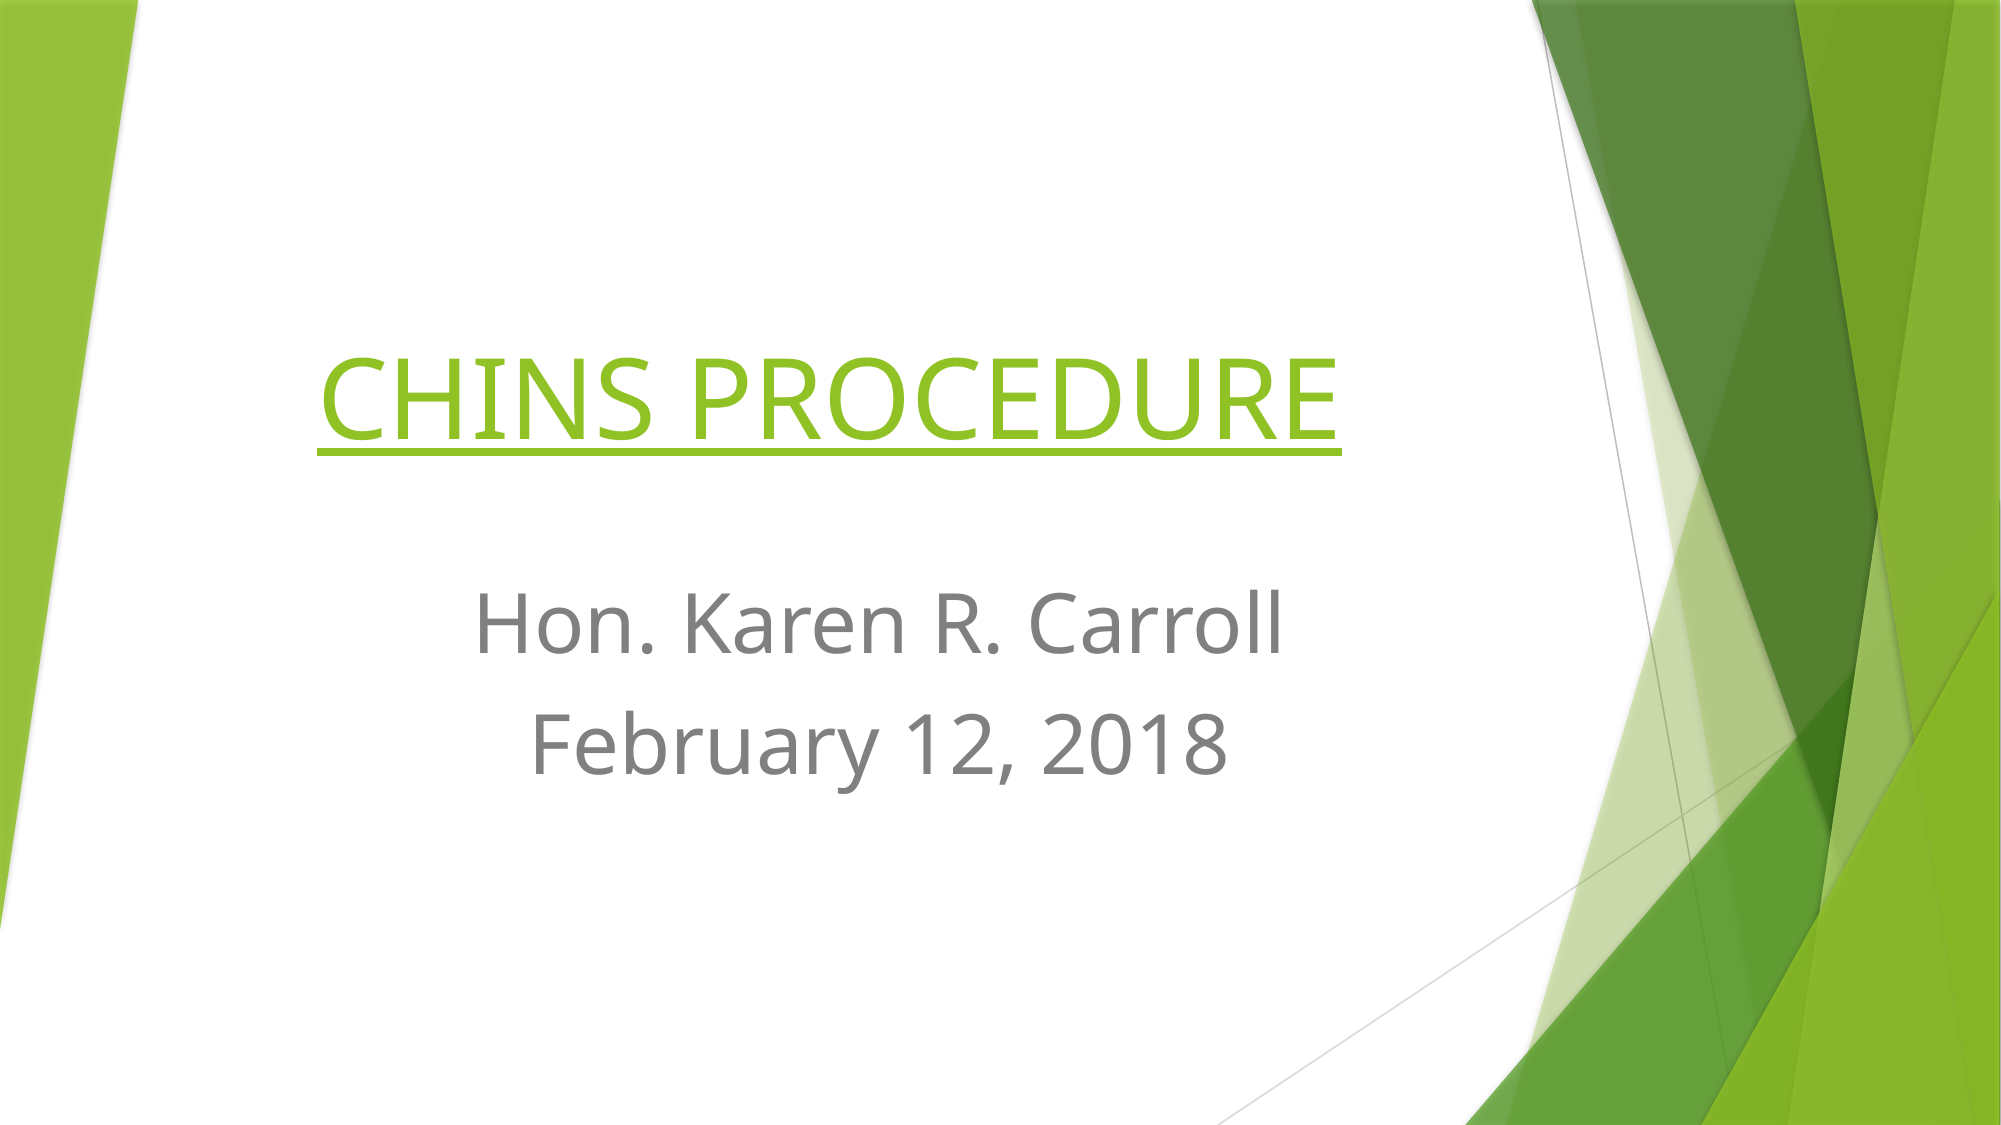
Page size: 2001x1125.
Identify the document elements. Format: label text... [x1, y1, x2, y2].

title CHINS PROCEDURE [61, 400, 1358, 605]
subtitle Hon. Karen R. Carroll February 12, 2018 [242, 562, 1517, 743]
